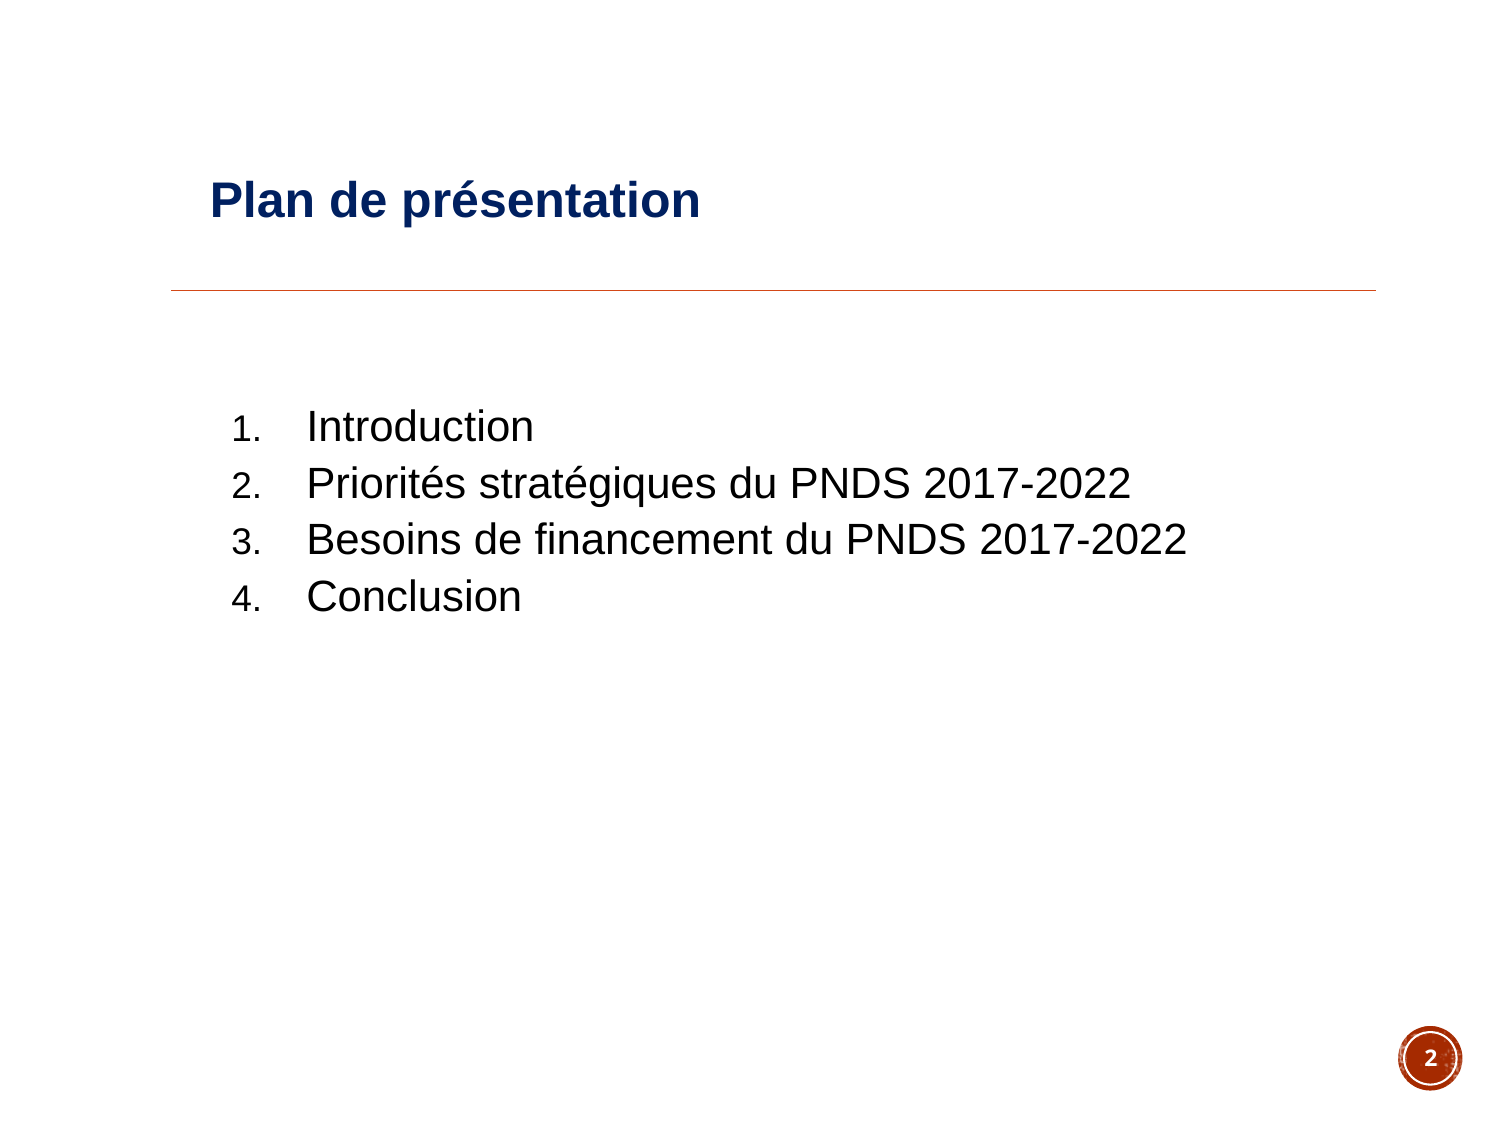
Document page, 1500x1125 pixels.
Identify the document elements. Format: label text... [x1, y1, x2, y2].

slide_number 2 [1391, 1028, 1471, 1089]
list Introduction Priorités stratégiques du PNDS 2017-2022 Besoins de financement du PNDS 2017-2022 Conclusion [171, 390, 1365, 823]
title Plan de présentation [194, 149, 1400, 254]
